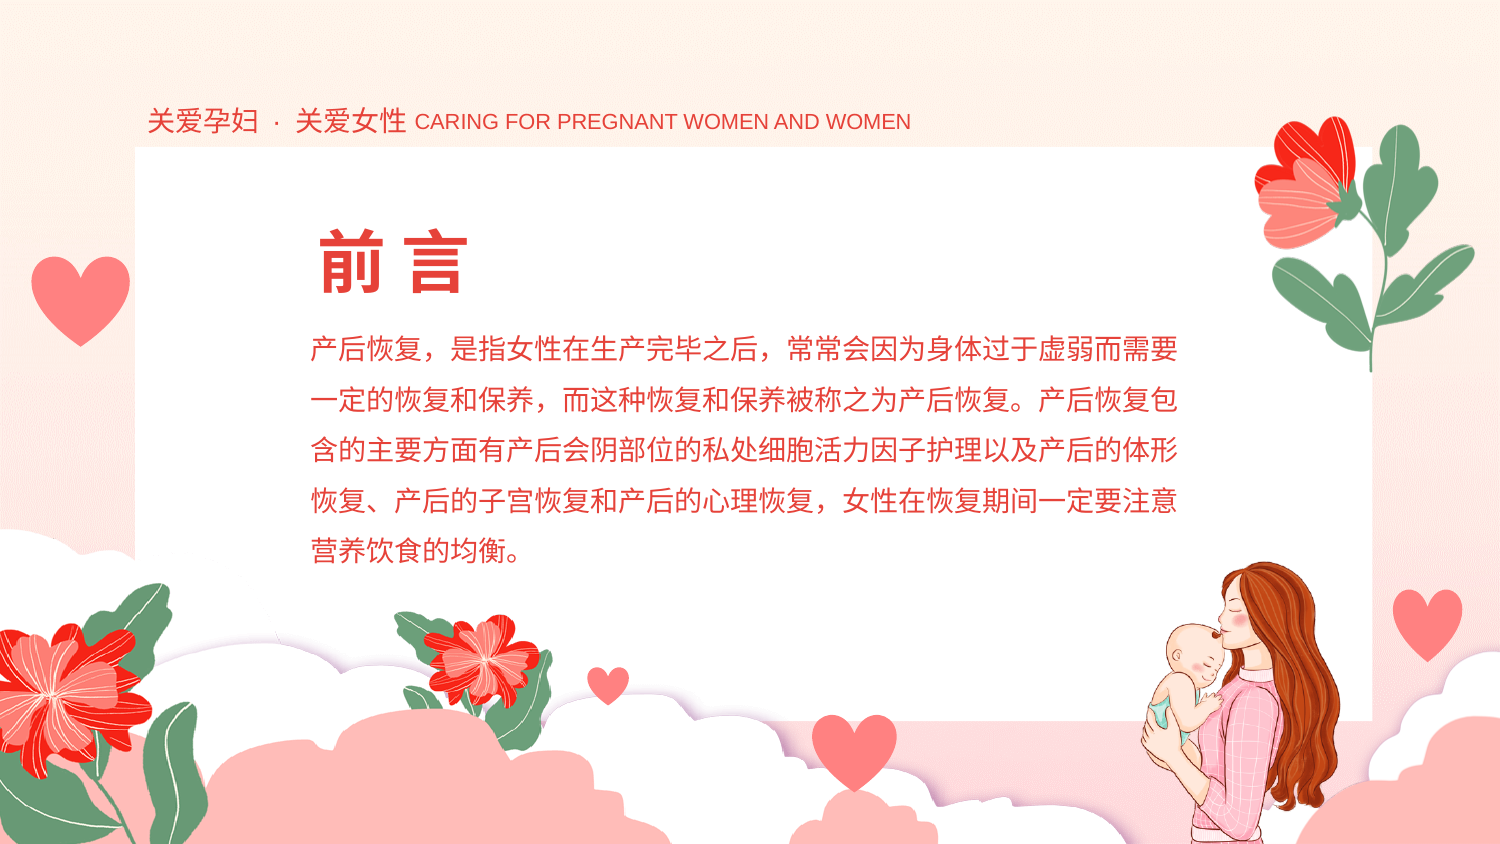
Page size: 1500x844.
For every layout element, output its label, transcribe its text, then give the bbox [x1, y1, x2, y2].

text_box 产后恢复，是指女性在生产完毕之后，常常会因为身体过于虚弱而需要一定的恢复和保养，而这种恢复和保养被称之为产后恢复。产后恢复包含的主要方面有产后会阴部位的私处细胞活力因子护理以及产后的体形恢复、产后的子宫恢复和产后的心理恢复，女性在恢复期间一定要注意营养饮食的均衡。 [295, 307, 1200, 553]
text_box 前 言 [288, 210, 500, 309]
text_box [134, 146, 1373, 598]
text_box [1430, 588, 1461, 598]
text_box [30, 255, 131, 349]
picture [0, 0, 1500, 844]
text_box 关爱孕妇 · 关爱女性 [132, 95, 425, 145]
text_box CARING FOR PREGNANT WOMEN AND WOMEN [399, 100, 1004, 142]
text_box [1394, 588, 1425, 598]
